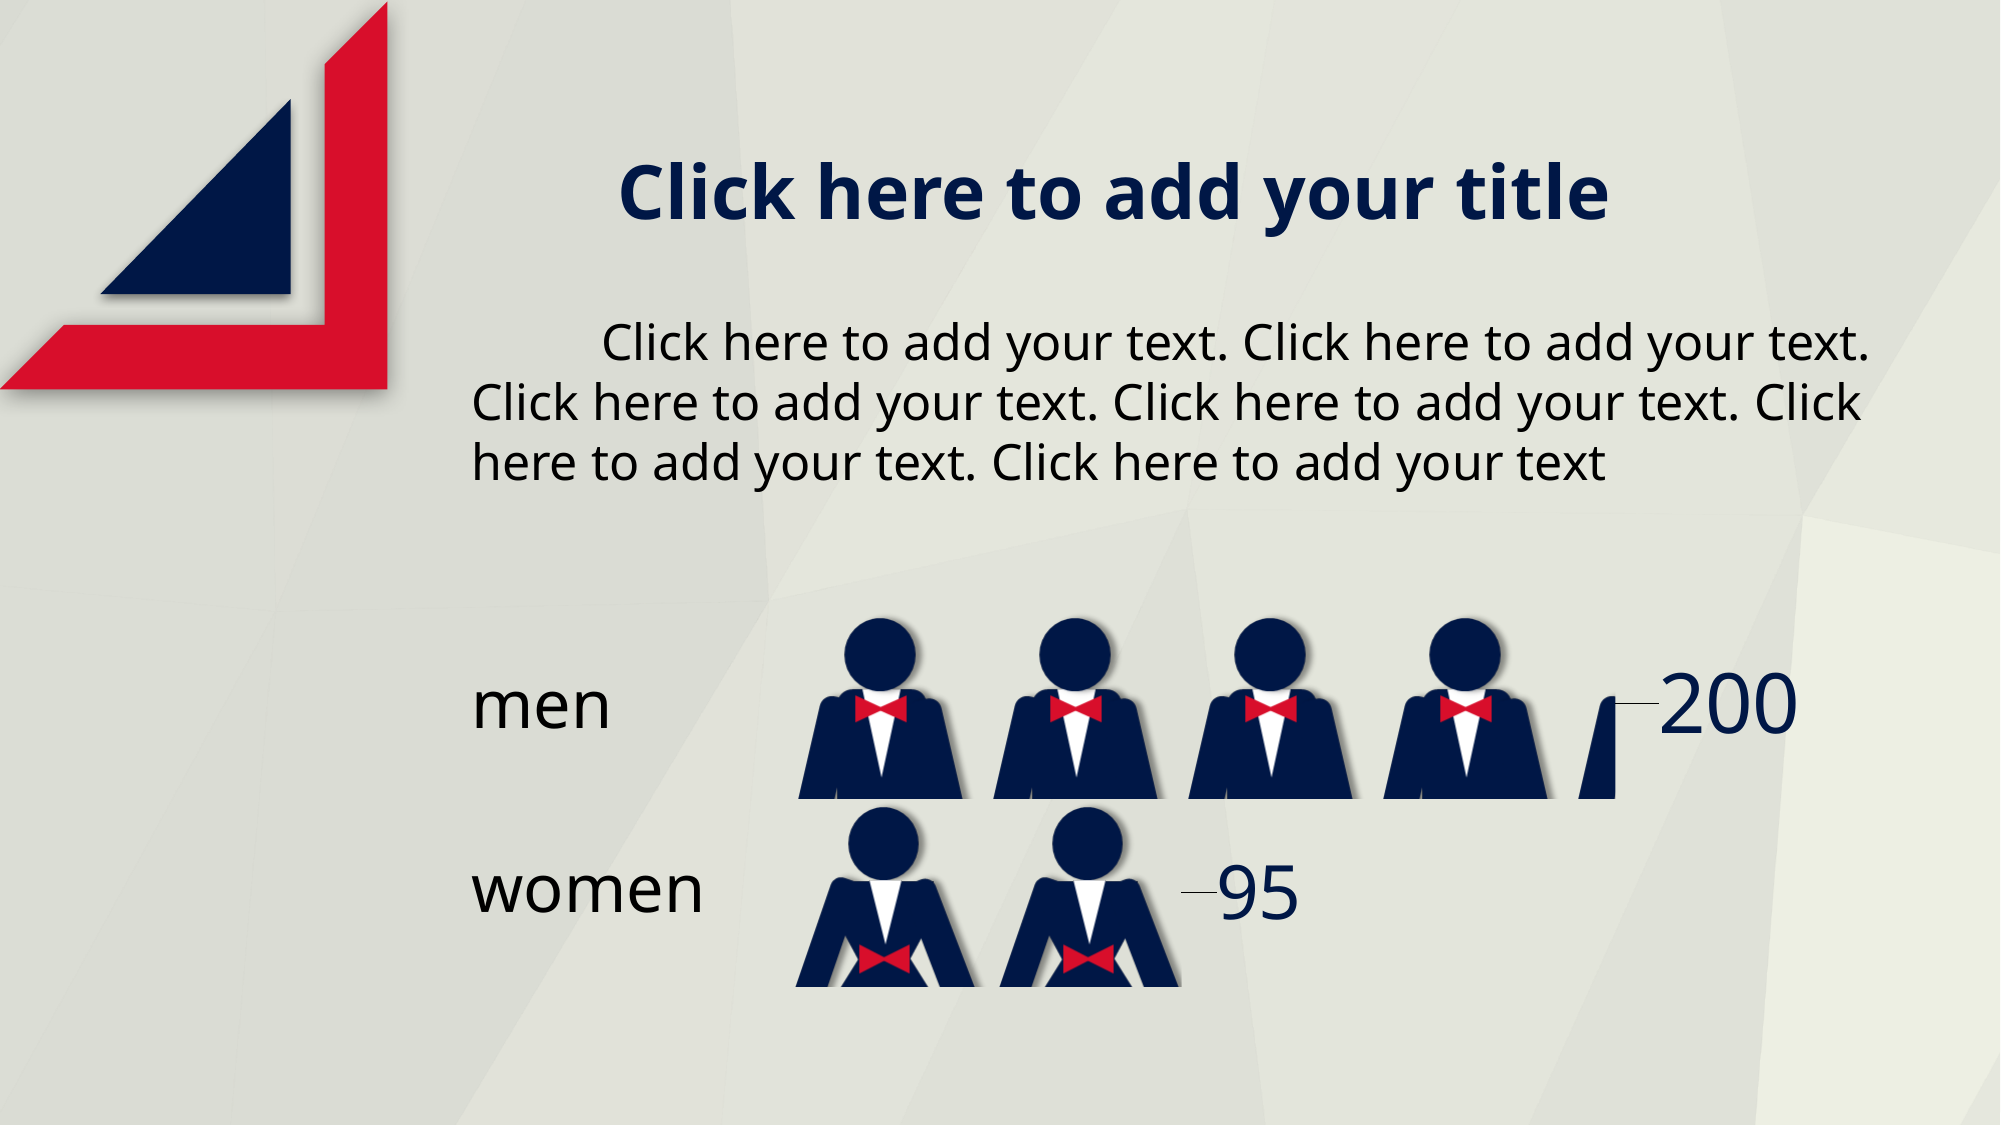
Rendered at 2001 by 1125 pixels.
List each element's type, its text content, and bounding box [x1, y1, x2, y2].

picture [0, 0, 2001, 1125]
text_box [456, 422, 1844, 1125]
text_box Click here to add your text. Click here to add your text. Click here to add your text. Click here to add your text. Click here to add your text. Click here to add your text [456, 302, 1901, 498]
text_box Click here to add your title [603, 136, 1627, 242]
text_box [0, 1, 388, 390]
